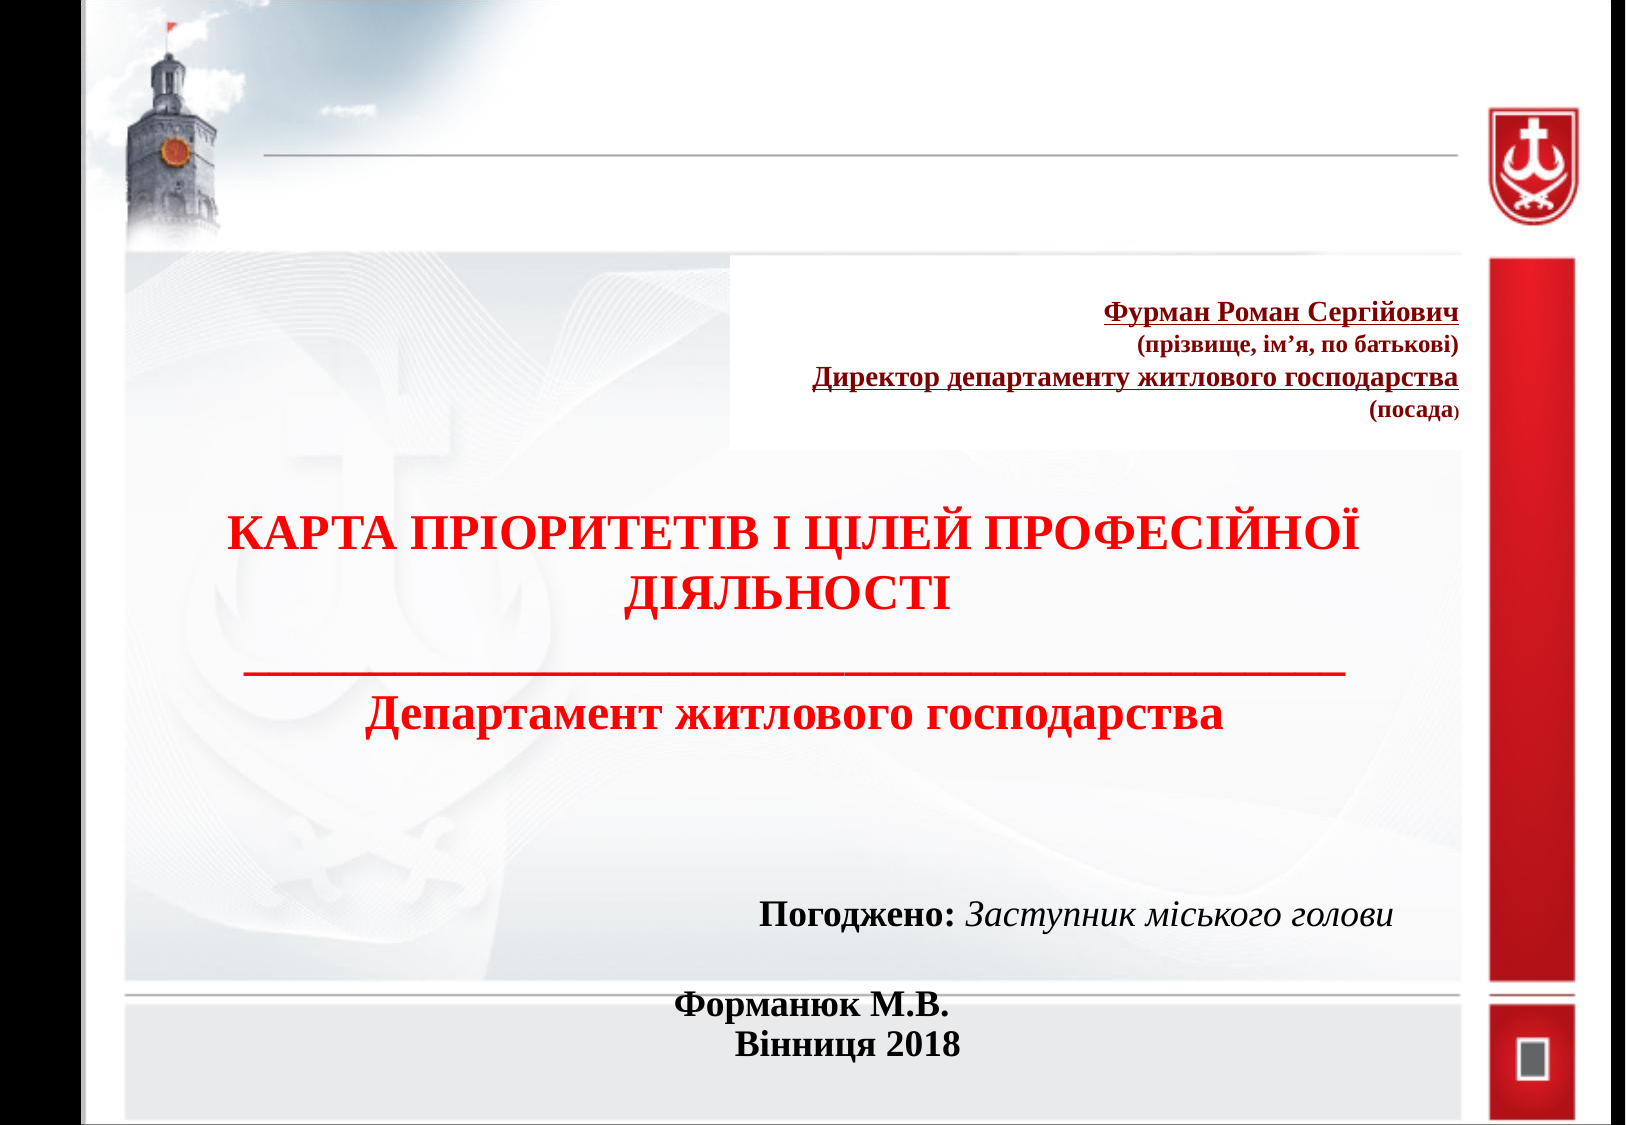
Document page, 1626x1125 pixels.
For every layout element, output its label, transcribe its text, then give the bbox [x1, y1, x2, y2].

text_box Погоджено: Заступник міського голови Форманюк М.В. [658, 881, 1463, 1032]
text_box Фурман Роман Сергійович (прізвище, ім’я, по батькові) Директор департаменту житлового господарства (посада) [729, 255, 1474, 450]
text_box Вінниця 2018 [706, 1011, 990, 1072]
picture [0, 0, 1626, 1125]
text_box КАРТА ПРІОРИТЕТІВ І ЦІЛЕЙ ПРОФЕСІЙНОЇ ДІЯЛЬНОСТІ ____________________________________________ Департамент житлового господарства [127, 432, 1463, 748]
